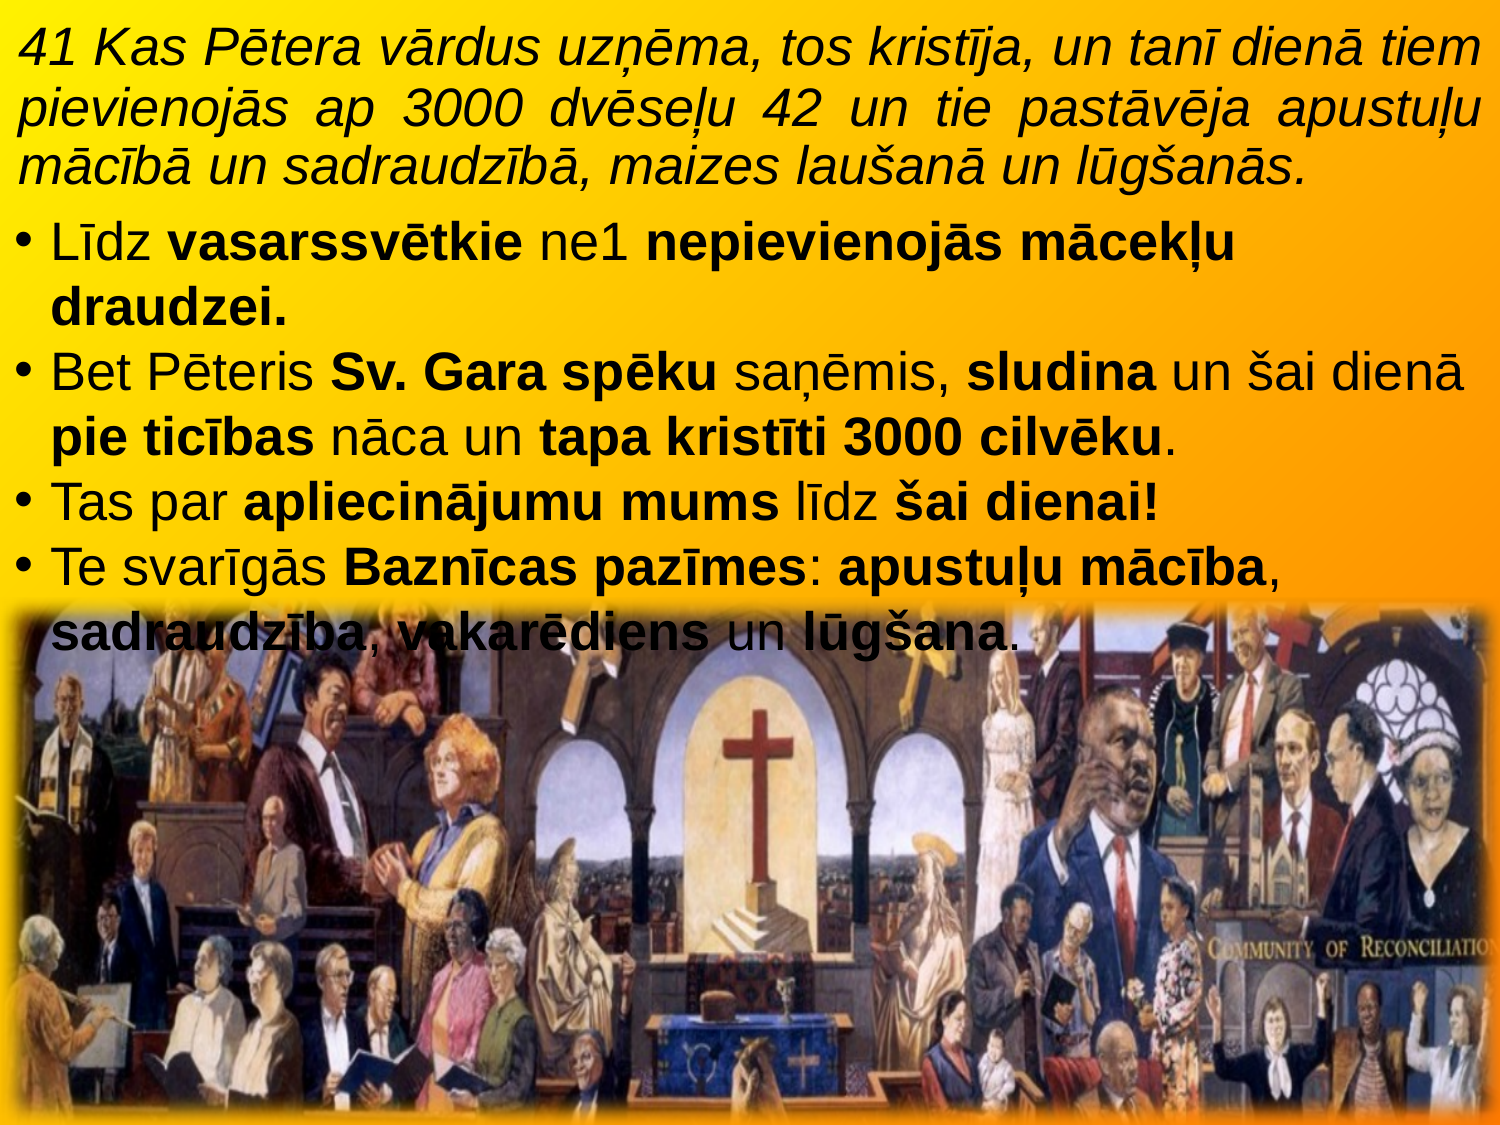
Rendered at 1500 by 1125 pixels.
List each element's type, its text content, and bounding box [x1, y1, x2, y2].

list 41 Kas Pētera vārdus uzņēma, tos kristīja, un tanī dienā tiem pievienojās ap 3000 dvēseļu 42 un tie pastāvēja apustuļu mācībā un sadraudzībā, maizes laušanā un lūgšanās. [0, 0, 1500, 178]
picture [0, 597, 1500, 1125]
text_box Līdz vasarssvētkie ne1 nepievienojās mācekļu draudzei. Bet Pēteris Sv. Gara spēku saņēmis, sludina un šai dienā pie ticības nāca un tapa kristīti 3000 cilvēku. Tas par apliecinājumu mums līdz šai dienai! Te svarīgās Baznīcas pazīmes: apustuļu mācība, sadraudzība, vakarēdiens un lūgšana. [0, 199, 1500, 596]
